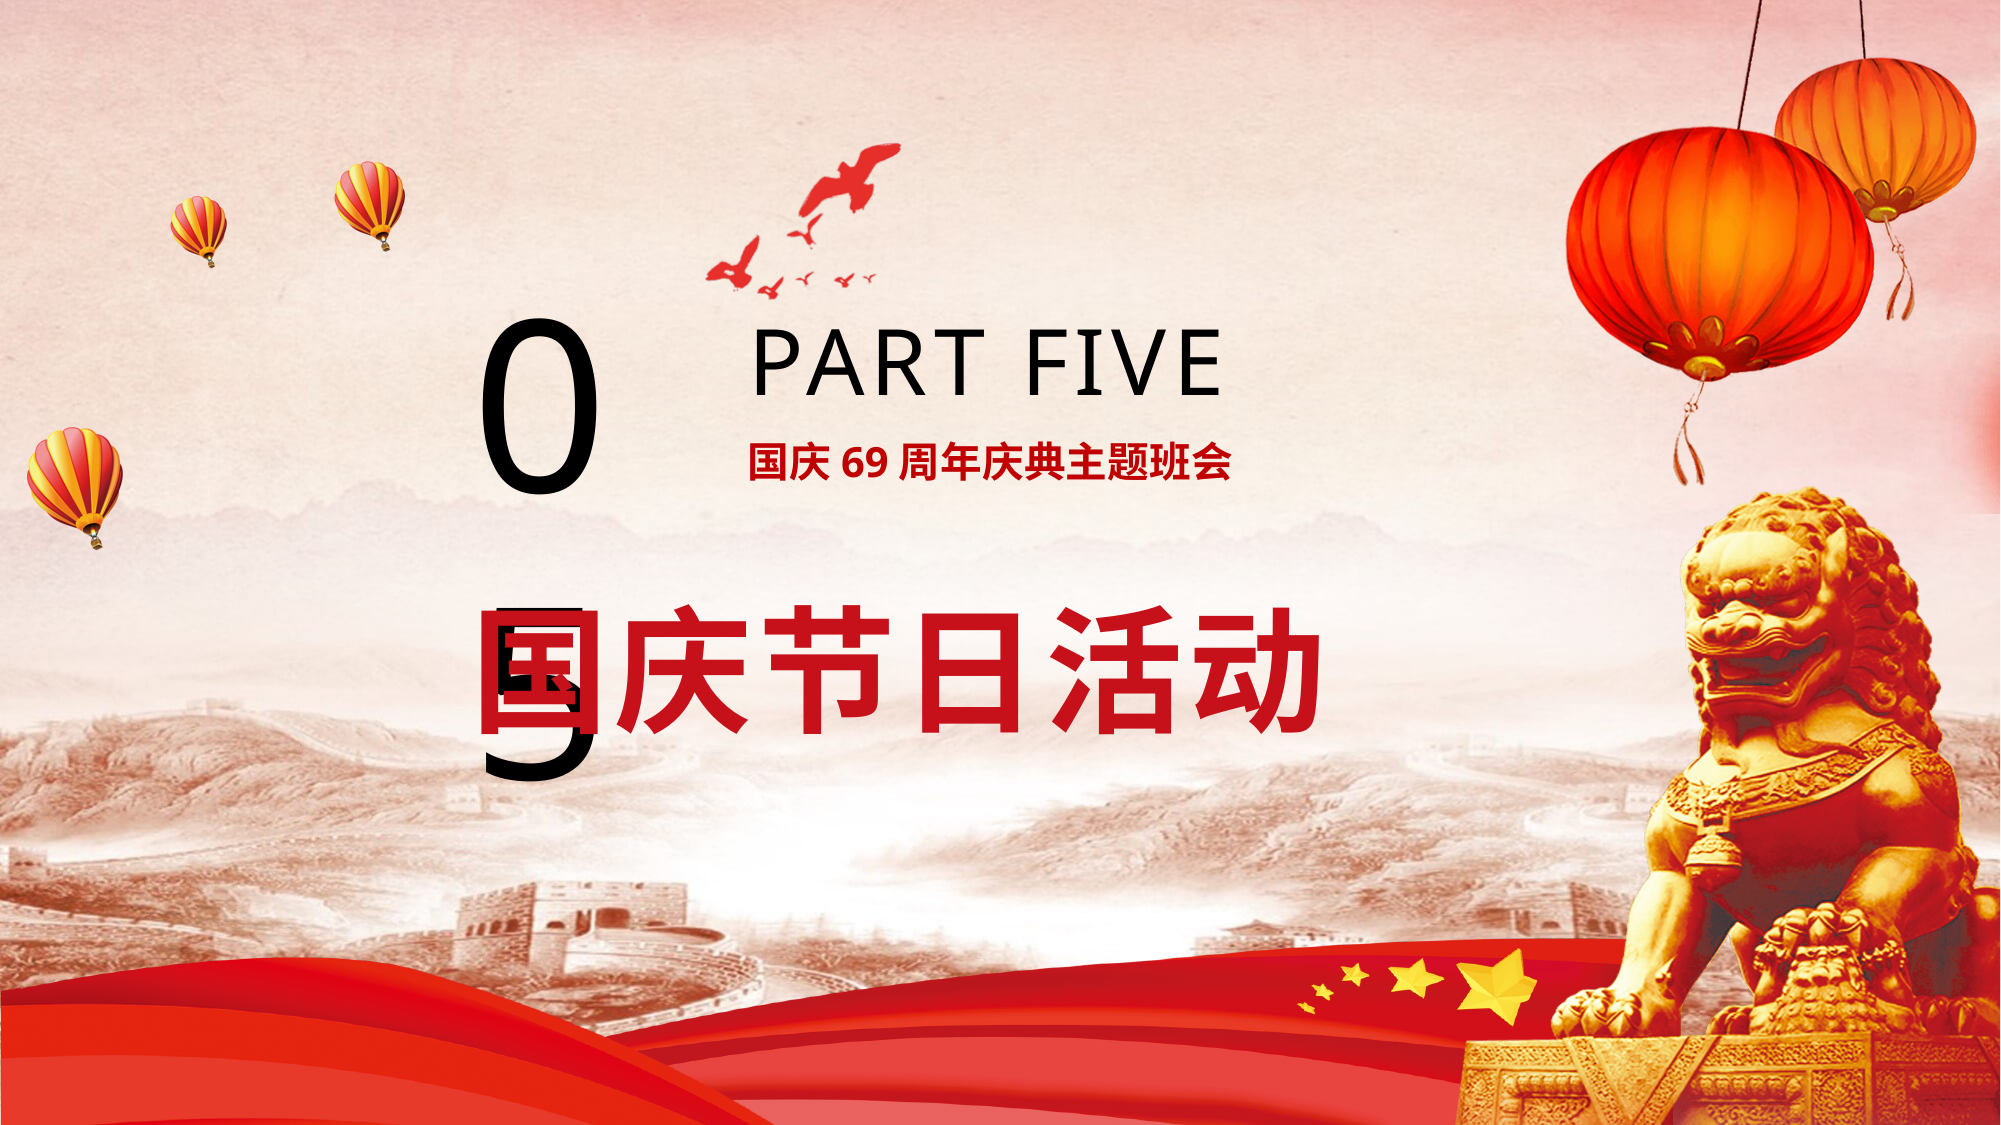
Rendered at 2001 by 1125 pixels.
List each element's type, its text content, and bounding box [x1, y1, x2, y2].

text_box 国庆节日活动 [456, 577, 1465, 758]
text_box 05 [456, 245, 757, 577]
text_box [732, 296, 1394, 495]
text_box 05 [456, 758, 757, 836]
picture [0, 0, 2001, 1125]
